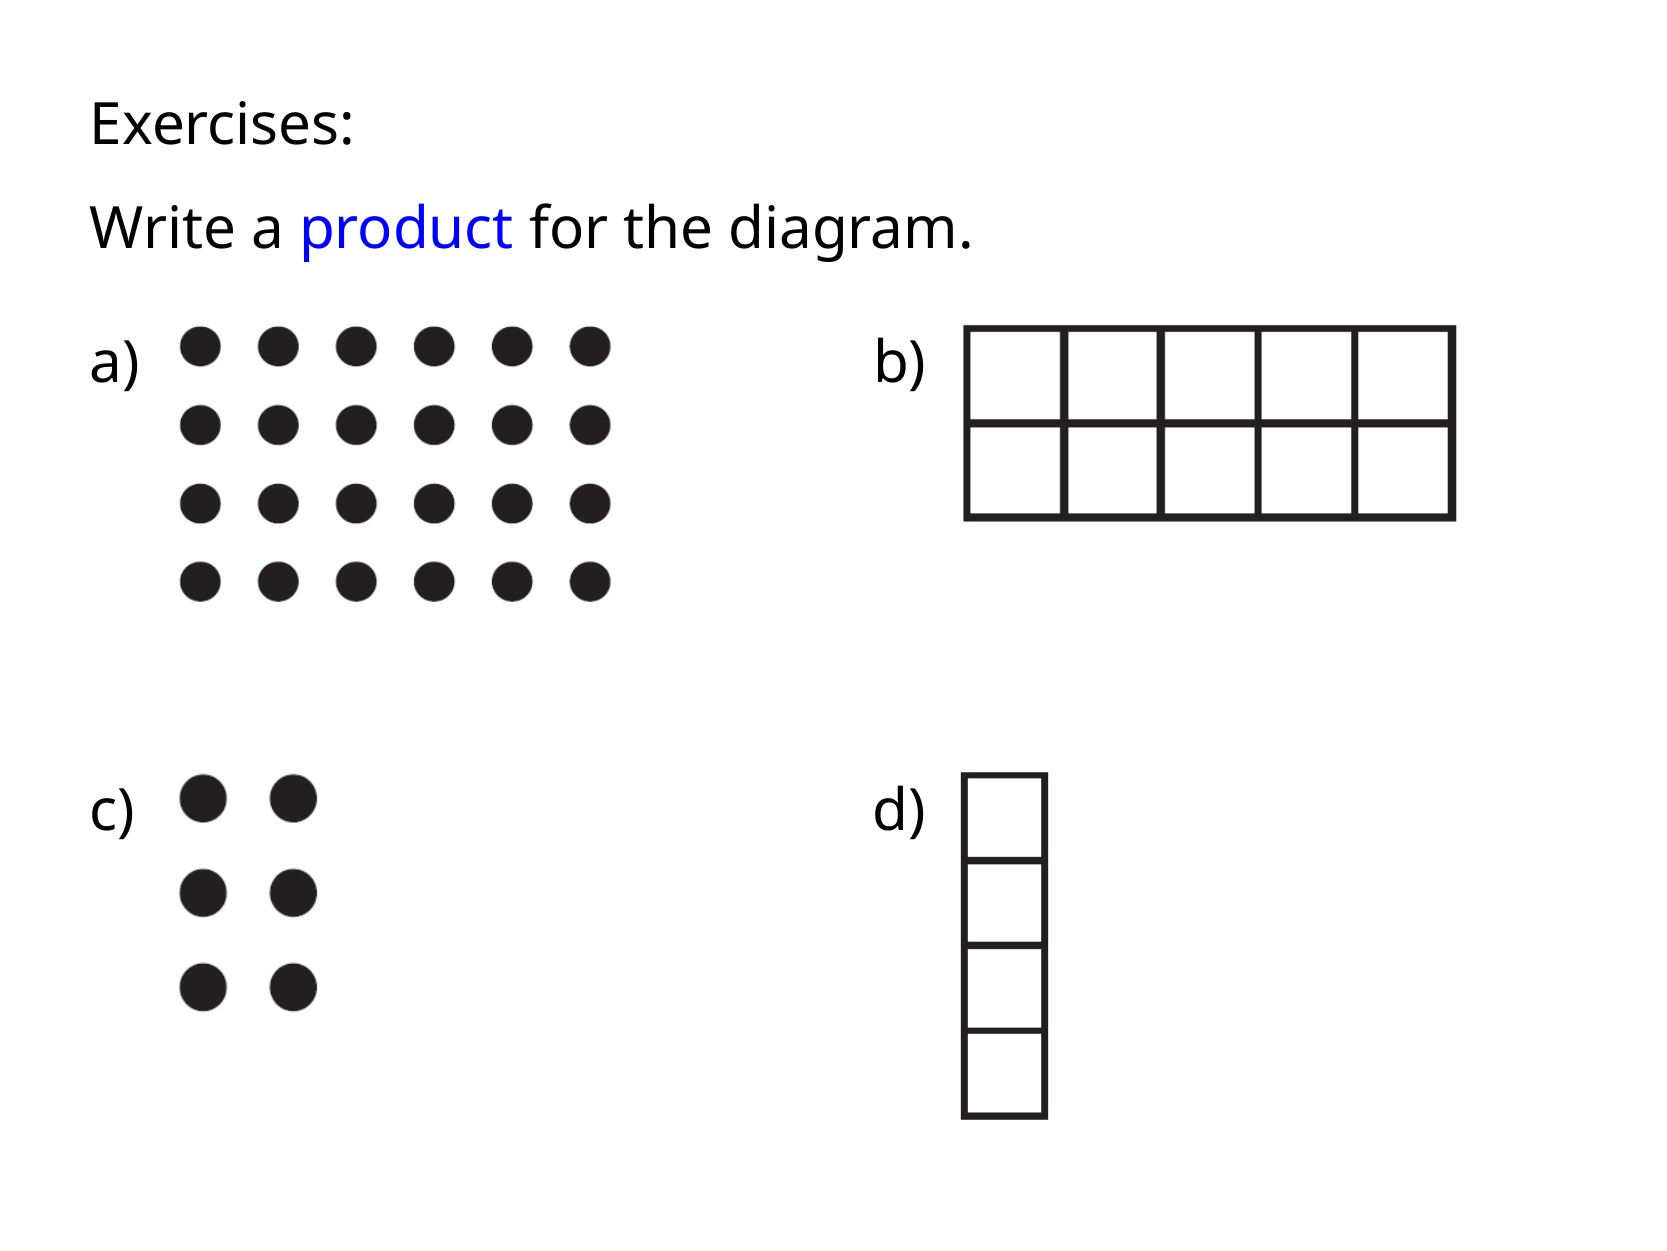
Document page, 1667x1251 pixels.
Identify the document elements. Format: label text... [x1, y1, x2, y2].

text_box Exercises: Write a product for the diagram. [74, 68, 1029, 268]
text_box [74, 762, 333, 1030]
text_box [857, 312, 1469, 534]
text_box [74, 316, 628, 613]
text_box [857, 760, 1061, 1131]
